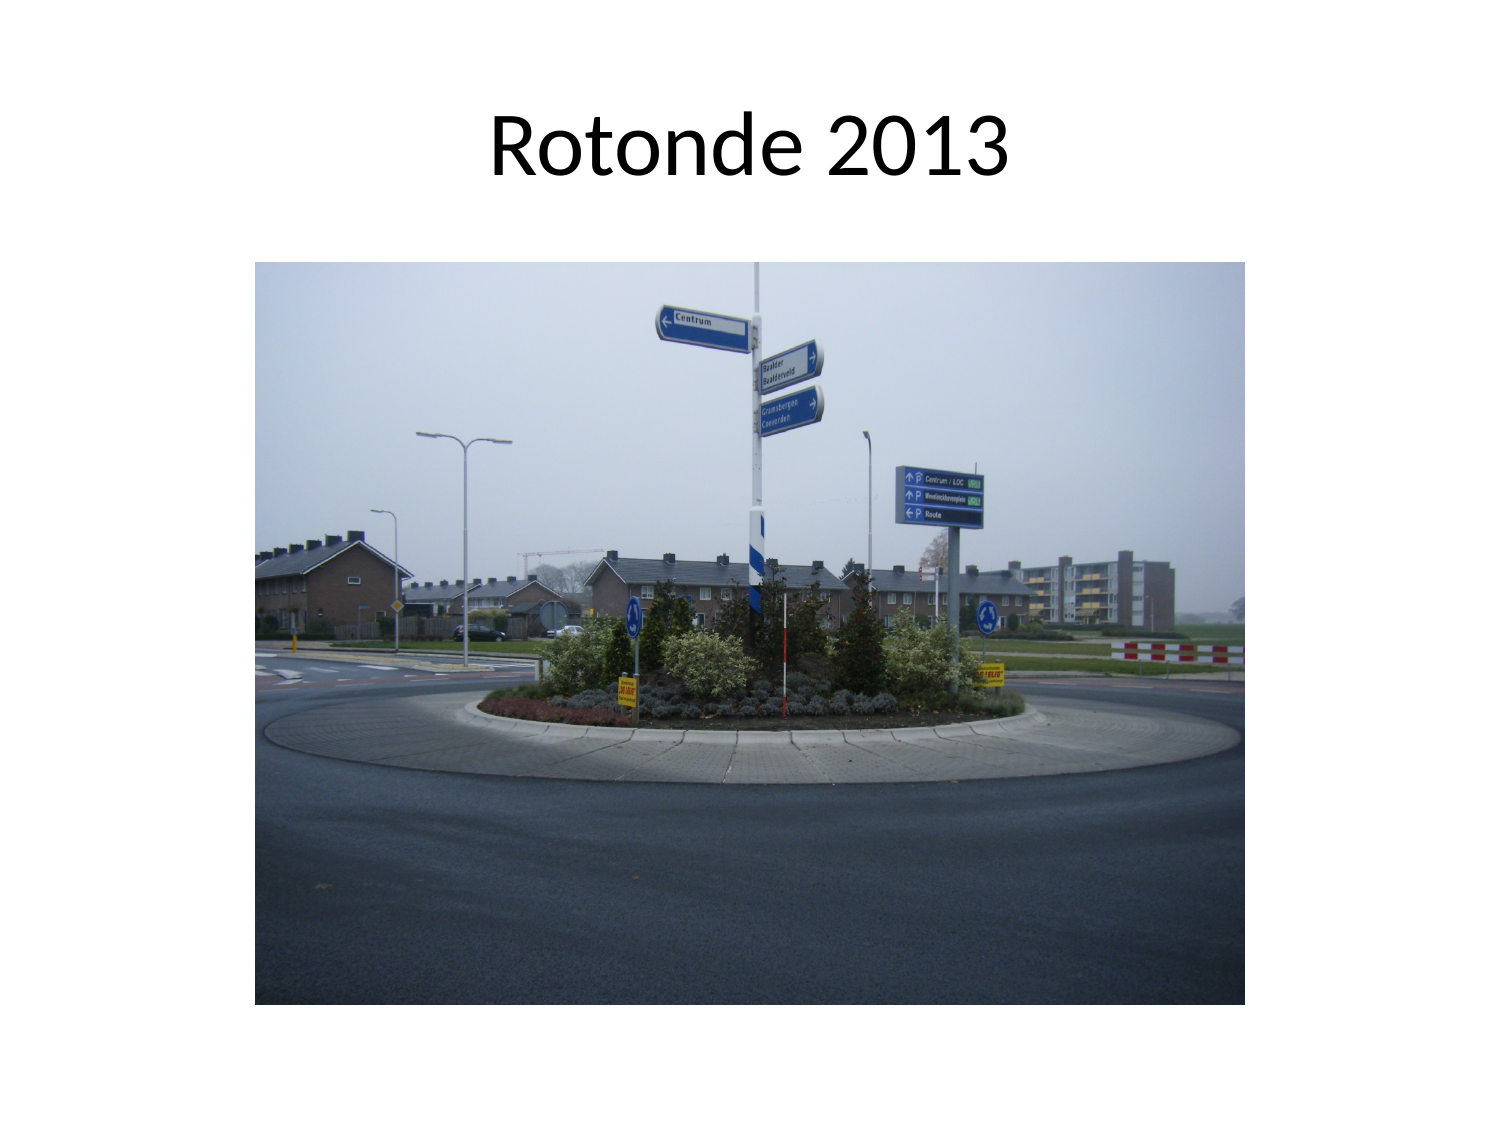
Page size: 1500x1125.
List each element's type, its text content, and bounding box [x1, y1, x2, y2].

title Rotonde 2013 [75, 45, 1425, 233]
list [254, 262, 1246, 1006]
